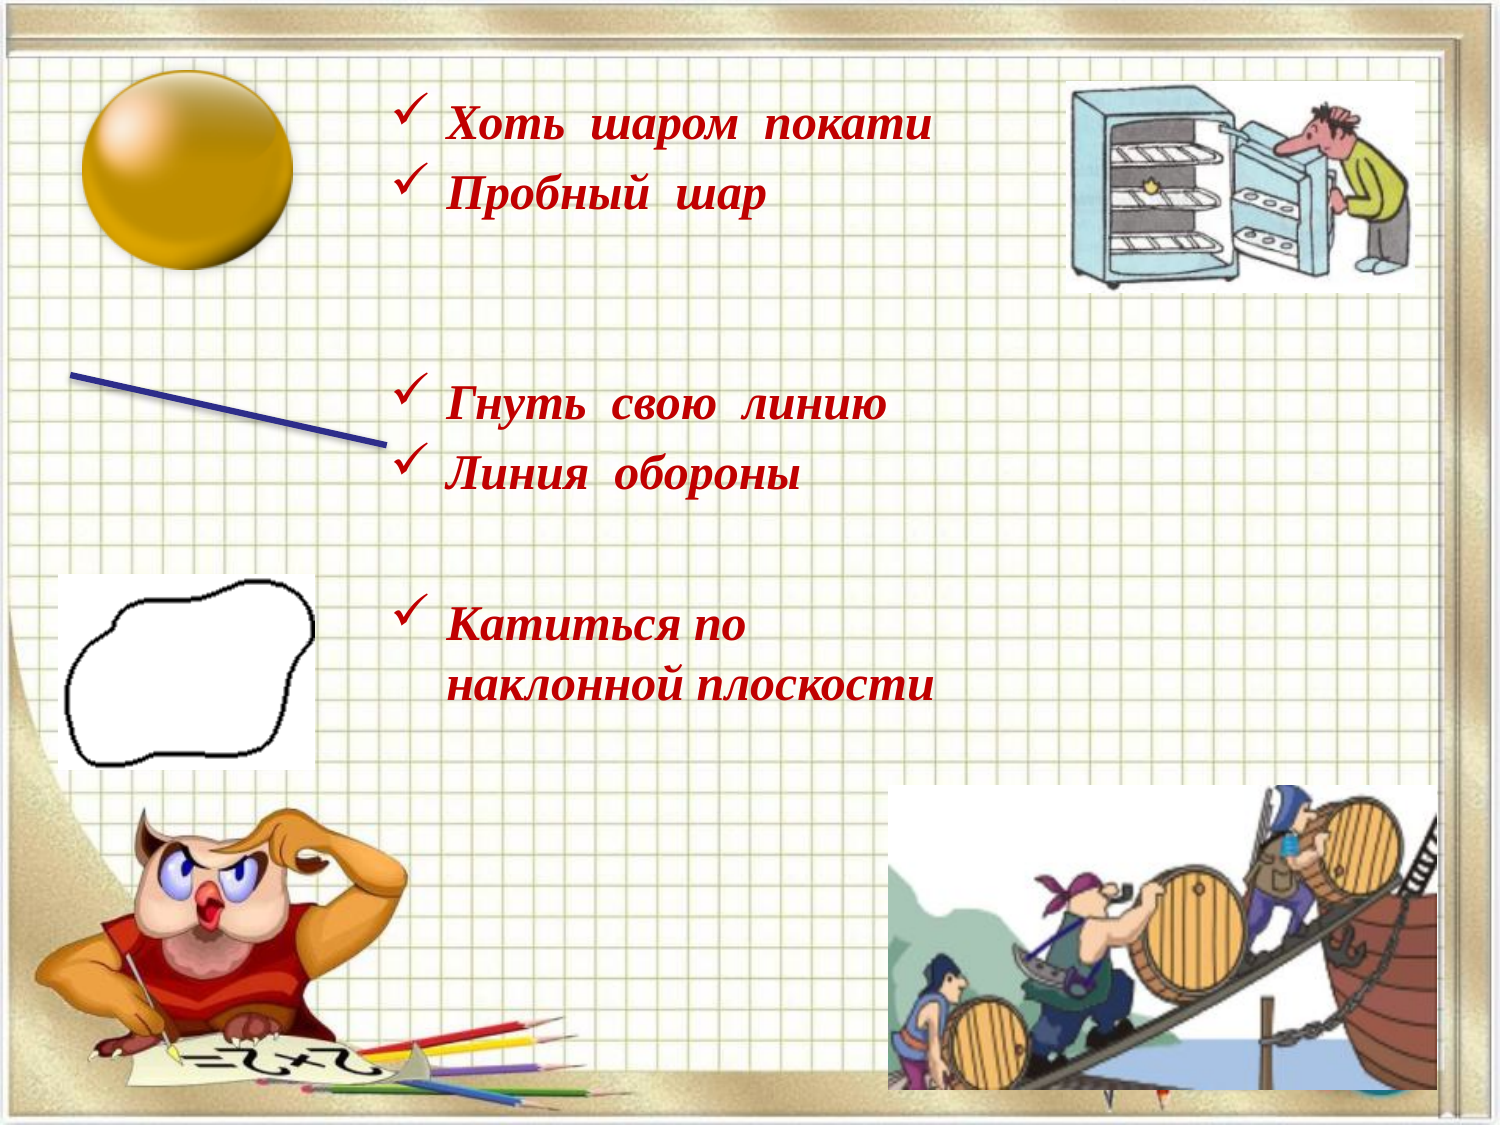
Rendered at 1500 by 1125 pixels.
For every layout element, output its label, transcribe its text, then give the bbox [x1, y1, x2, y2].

picture [0, 0, 1500, 1125]
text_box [70, 374, 387, 446]
list Хоть шаром покати Пробный шар Гнуть свою линию Линия обороны Катиться по наклонной плоскости [374, 81, 973, 856]
